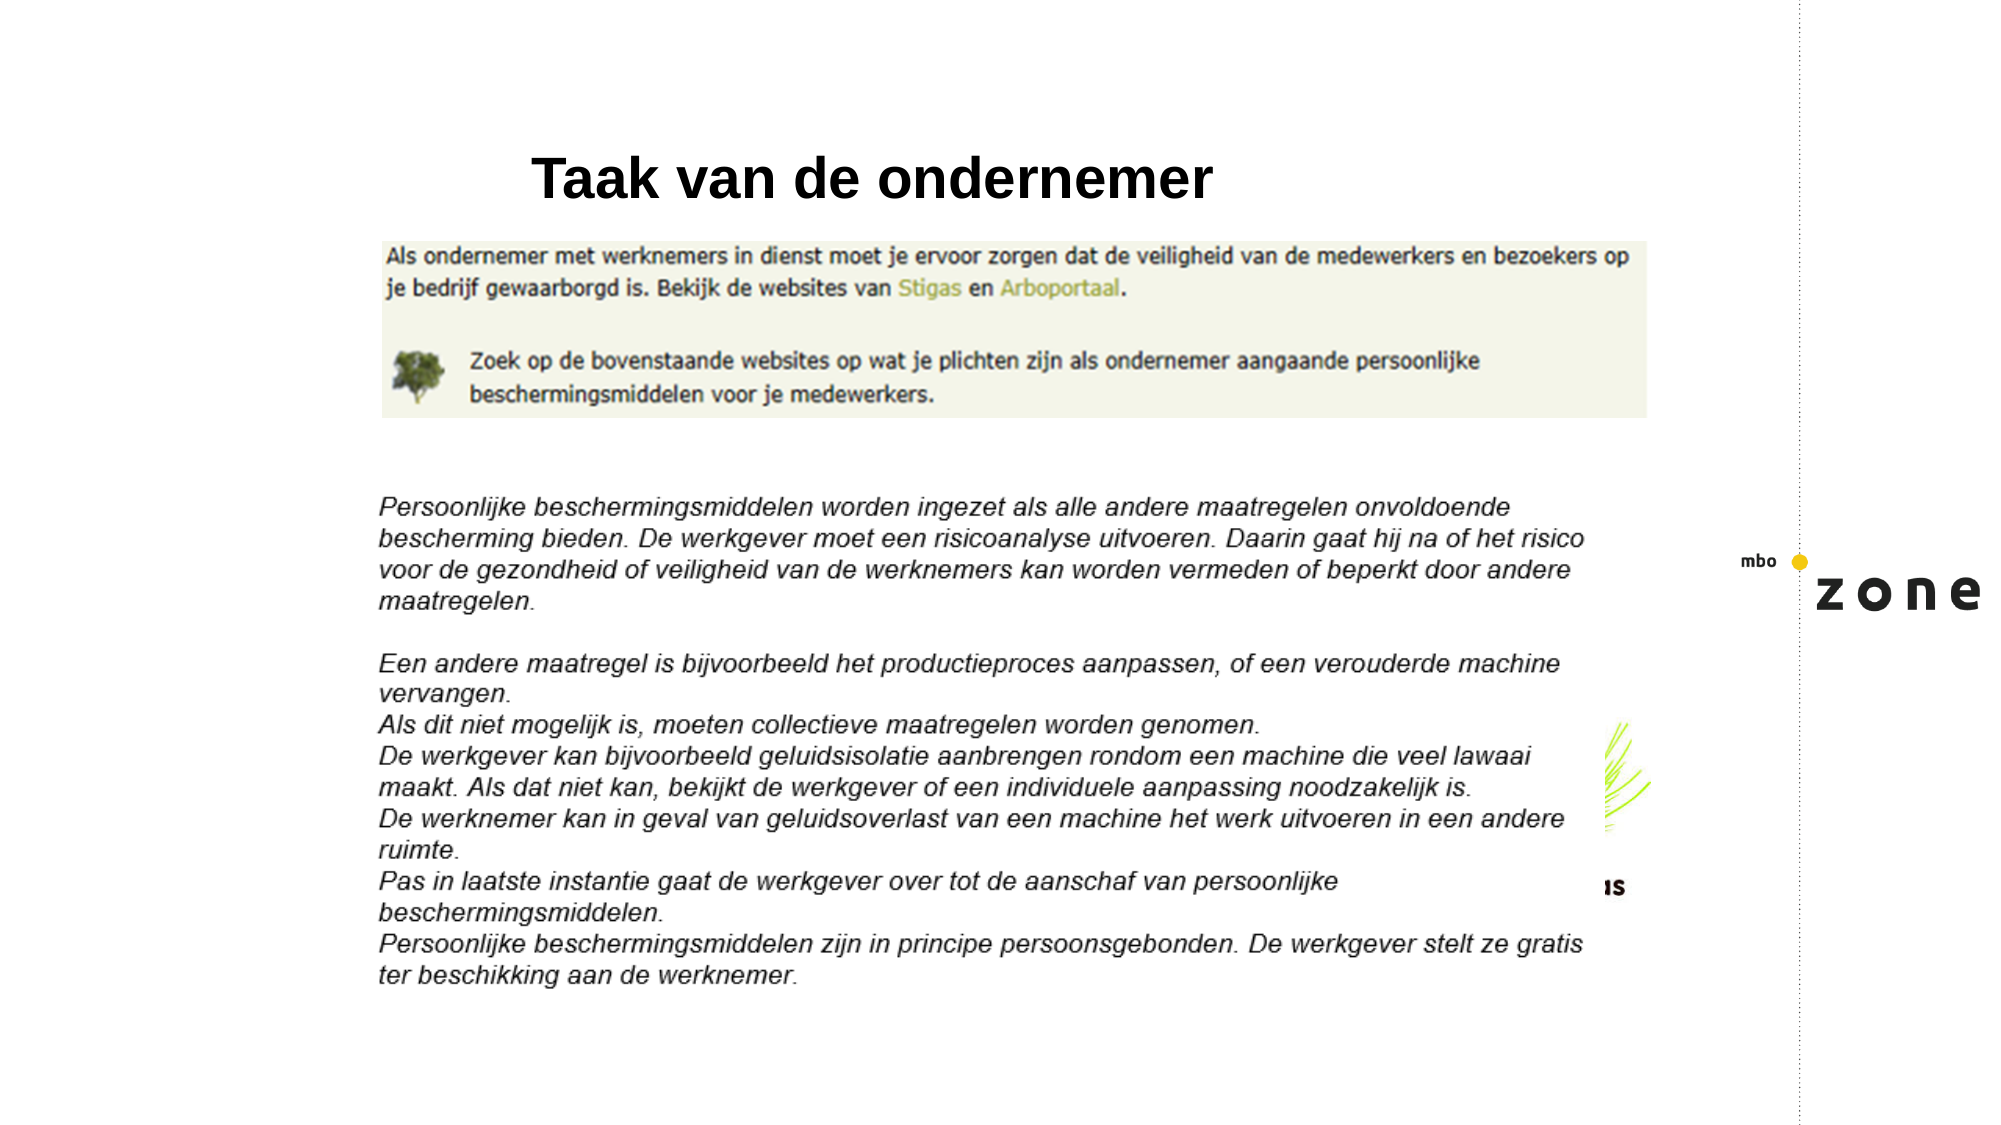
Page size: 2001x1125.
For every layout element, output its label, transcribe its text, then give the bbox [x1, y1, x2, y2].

text_box Taak van de ondernemer [468, 132, 1537, 218]
picture [369, 0, 2001, 1125]
